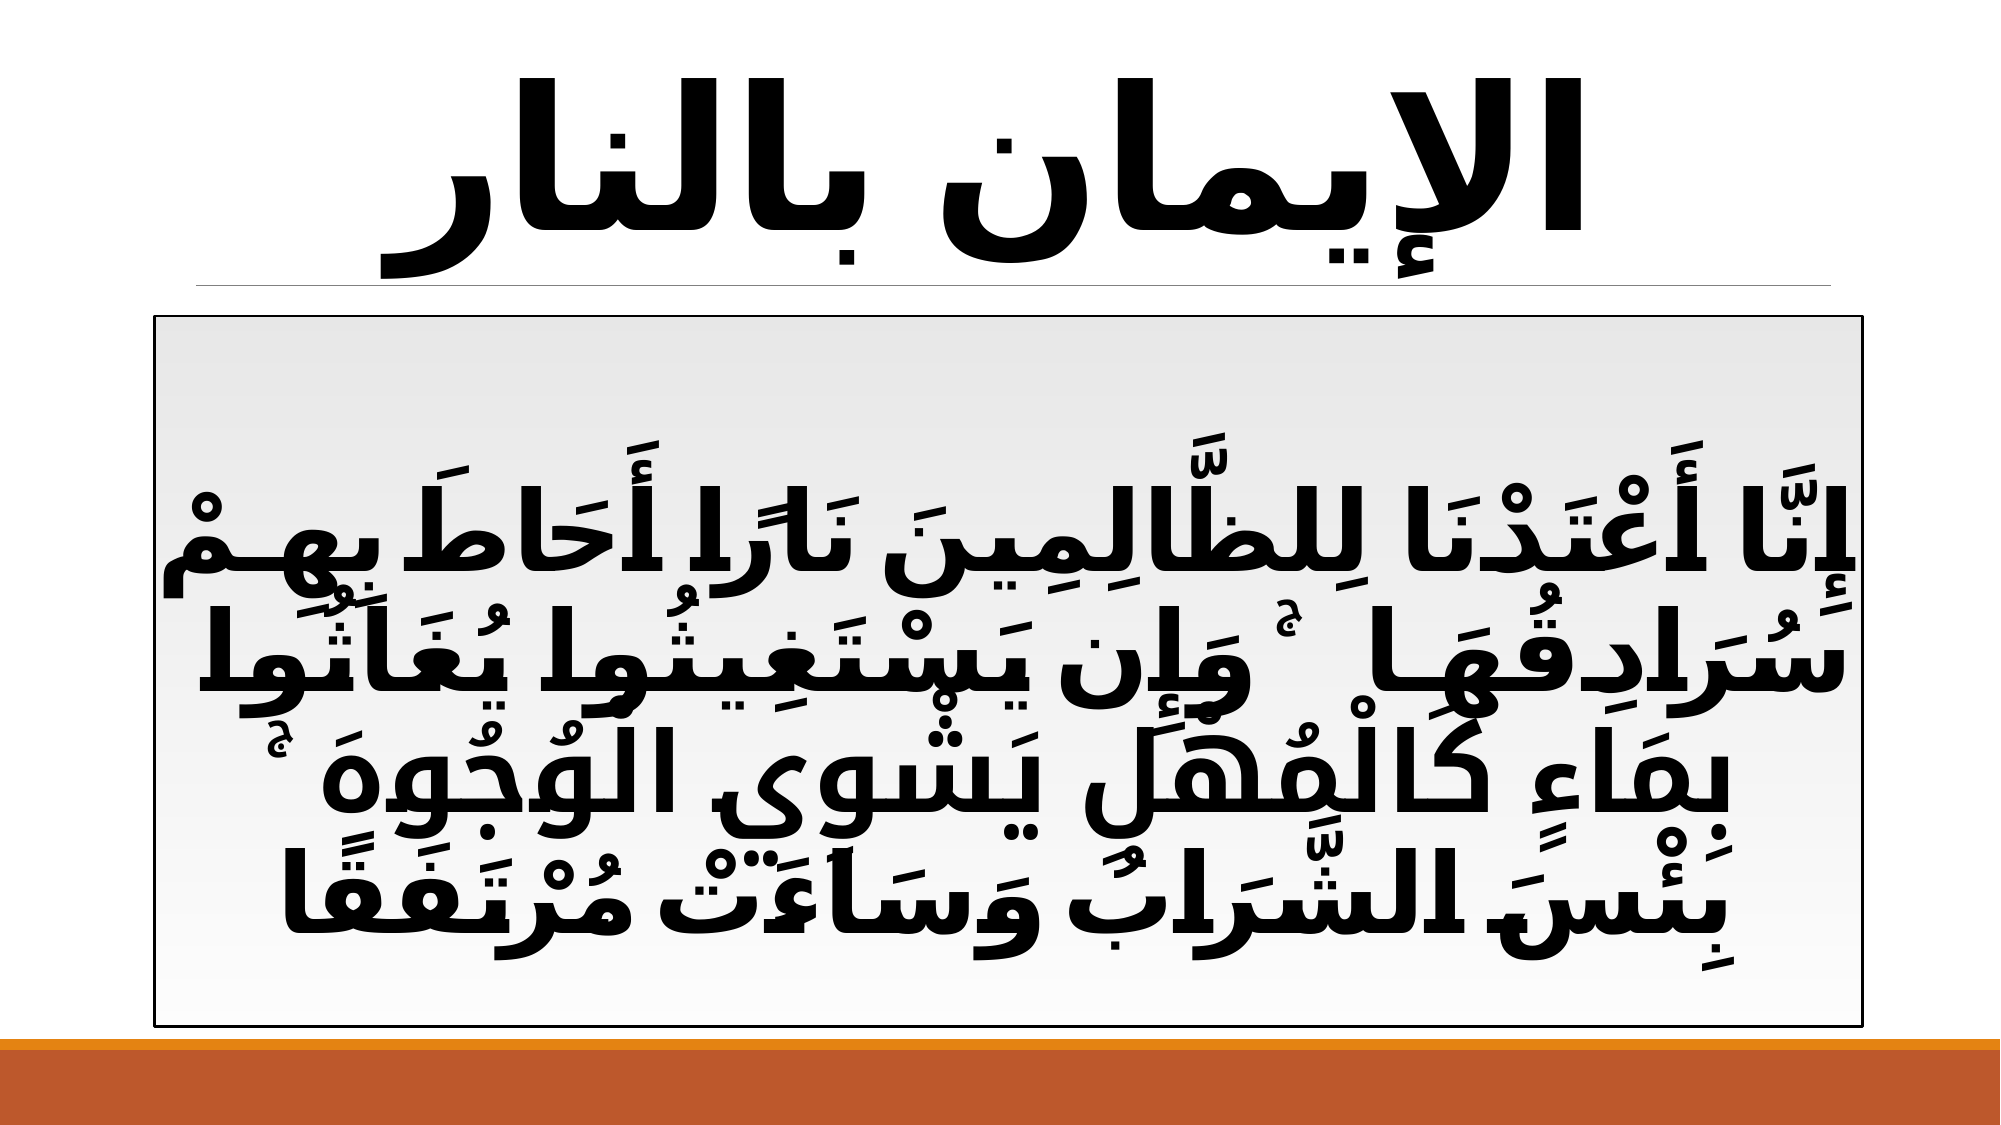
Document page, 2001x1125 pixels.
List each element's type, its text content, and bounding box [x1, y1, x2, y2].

list إِنَّا أَعْتَدْنَا لِلظَّالِمِينَ نَارًا أَحَاطَ بِهِمْ سُرَادِقُهَا ۚ وَإِن يَسْتَغِيثُوا يُغَاثُوا بِمَاءٍ كَالْمُهْلِ يَشْوِي الْوُجُوهَ ۚ بِئْسَ الشَّرَابُ وَسَاءَتْ مُرْتَفَقًا [153, 315, 1864, 1028]
title الإيمان بالنار [46, 44, 1942, 279]
